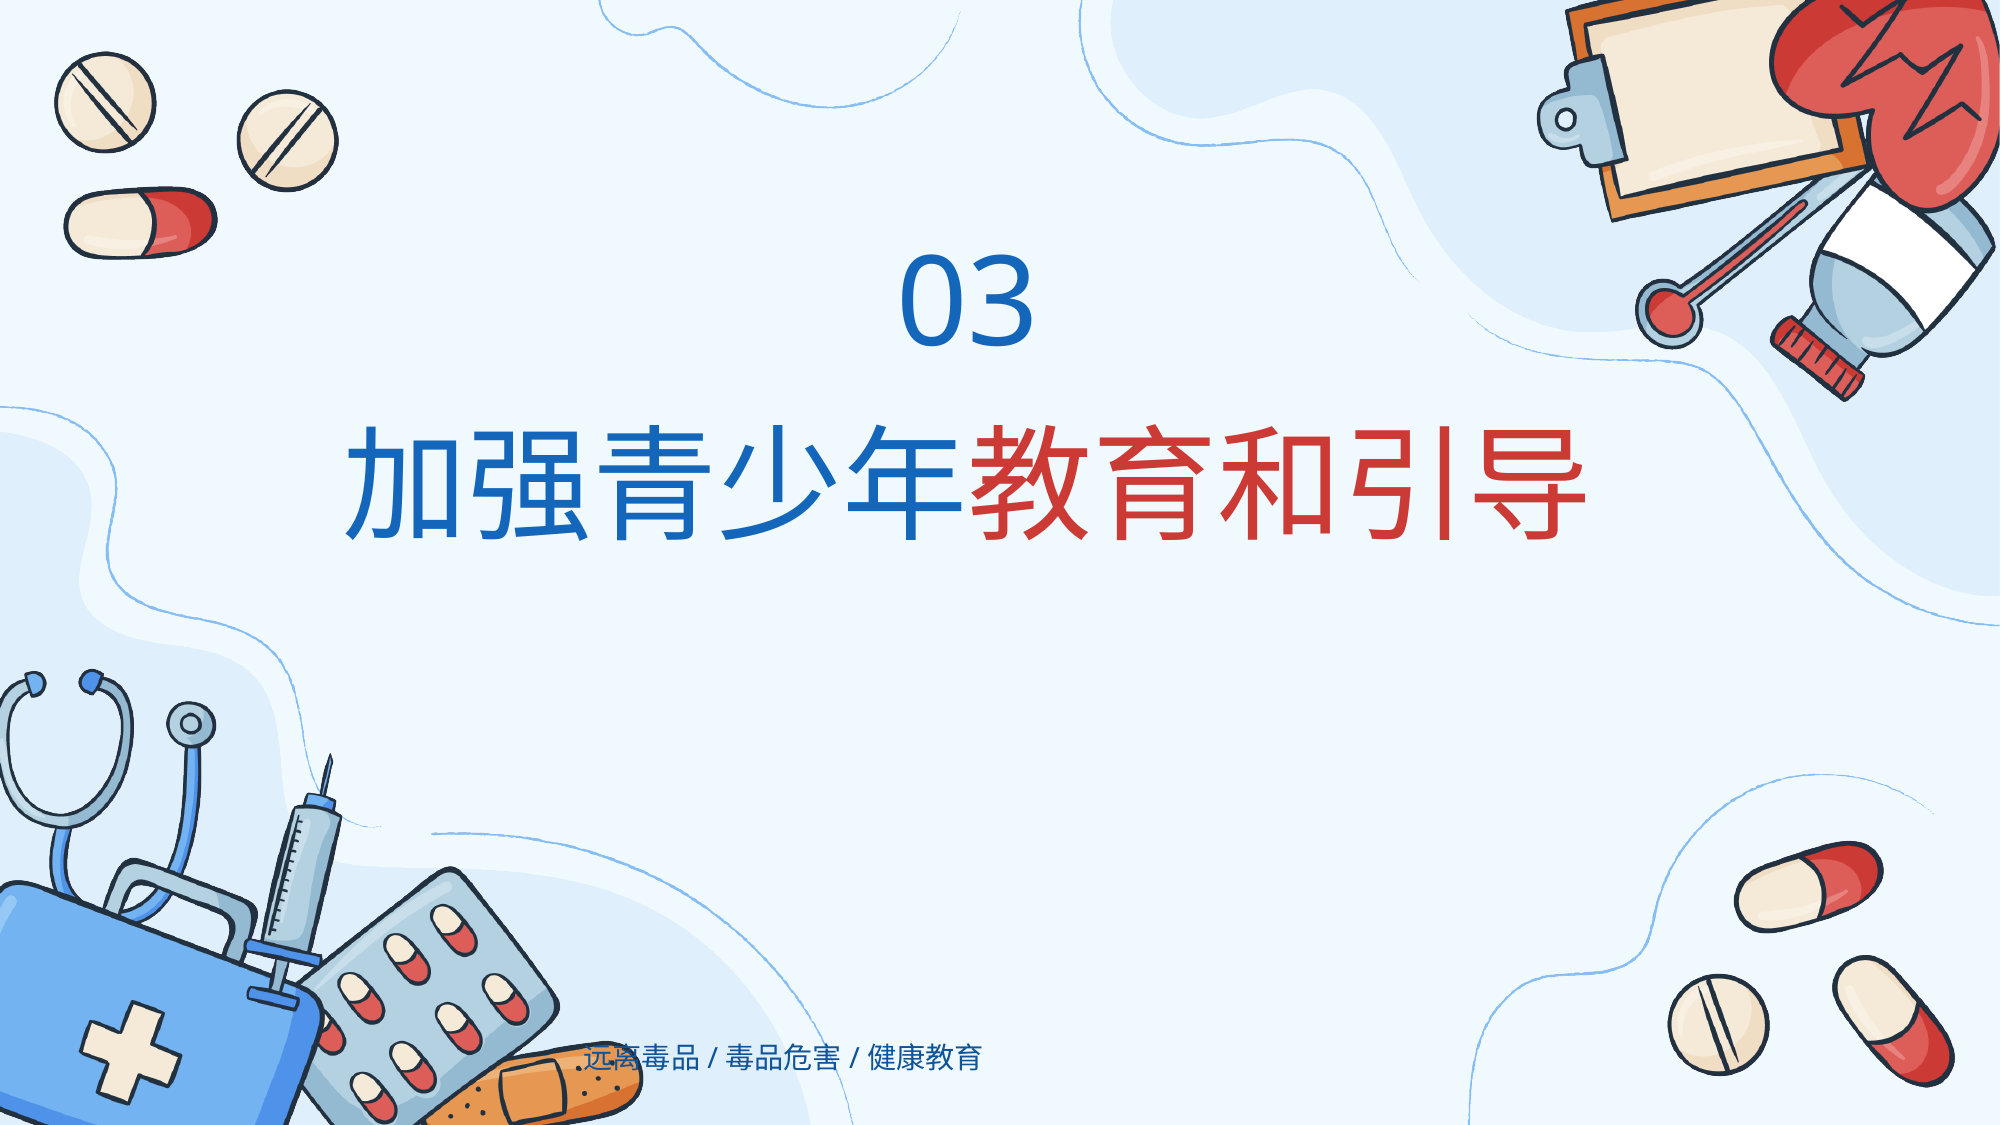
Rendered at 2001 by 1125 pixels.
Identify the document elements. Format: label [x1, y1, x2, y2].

picture [0, 0, 2000, 1125]
text_box [311, 212, 1624, 565]
